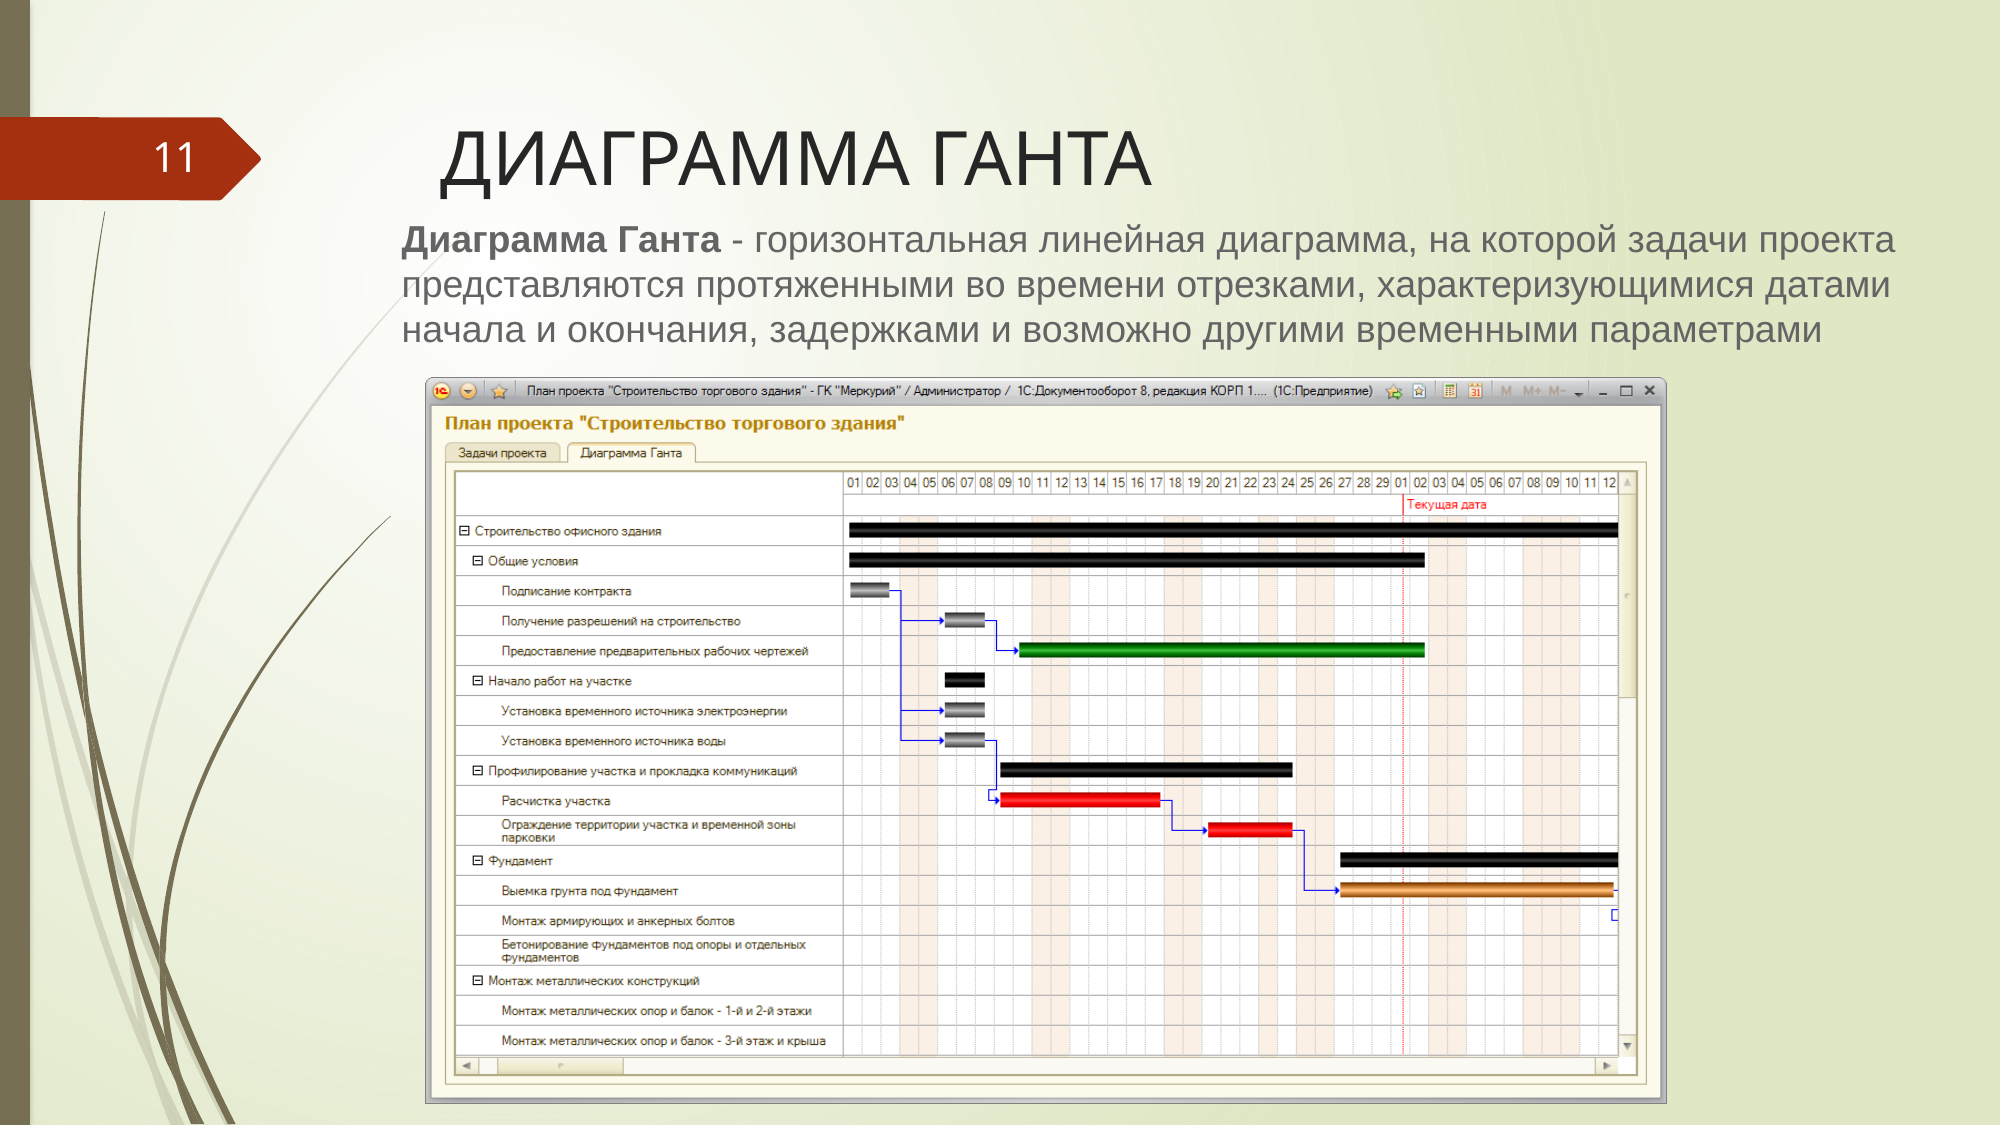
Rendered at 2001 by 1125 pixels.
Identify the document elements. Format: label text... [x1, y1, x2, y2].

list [425, 377, 1667, 1104]
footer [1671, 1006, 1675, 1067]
slide_number 11 [87, 129, 216, 190]
title ДИАГРАММА ГАНТА [425, 102, 1888, 207]
text_box Диаграмма Ганта - горизонтальная линейная диаграмма, на которой задачи проекта представляются протяженными во времени отрезками, характеризующимися датами начала и окончания, задержками и возможно другими временными параметрами [386, 207, 1964, 358]
